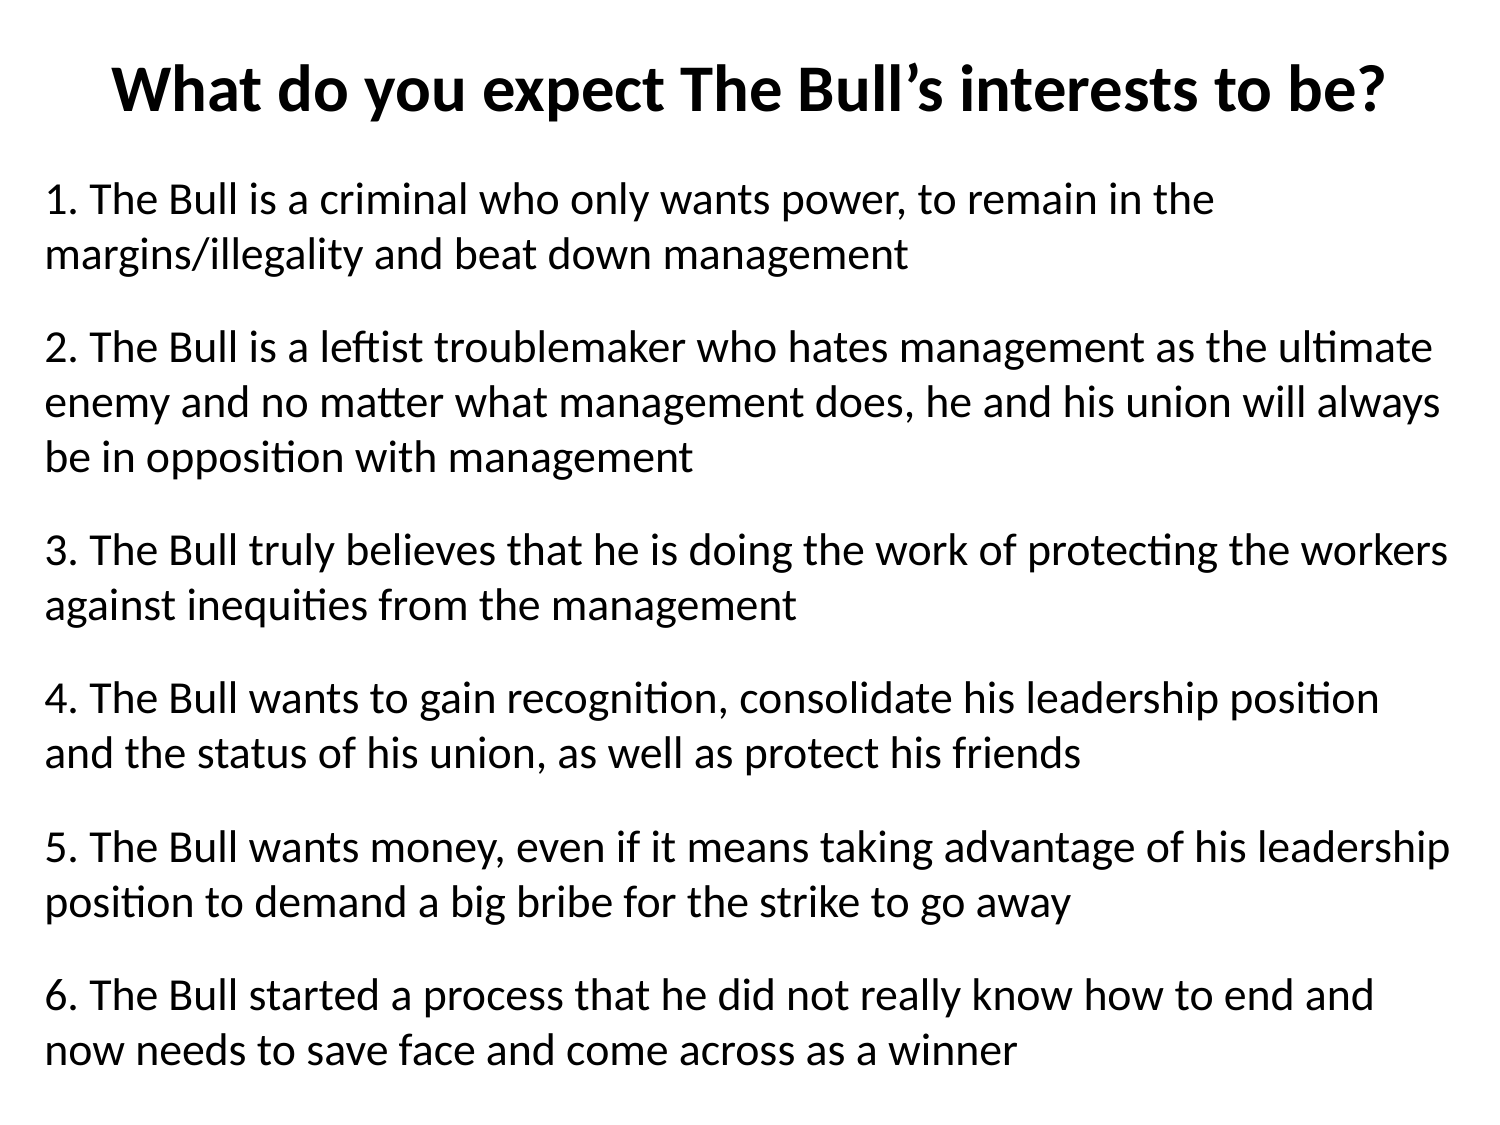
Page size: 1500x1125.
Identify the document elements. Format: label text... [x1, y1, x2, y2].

title What do you expect The Bull’s interests to be? [0, 30, 1500, 219]
list 1. The Bull is a criminal who only wants power, to remain in the margins/illegality and beat down management 2. The Bull is a leftist troublemaker who hates management as the ultimate enemy and no matter what management does, he and his union will always be in opposition with management 3. The Bull truly believes that he is doing the work of protecting the workers against inequities from the management 4. The Bull wants to gain recognition, consolidate his leadership position and the status of his union, as well as protect his friends 5. The Bull wants money, even if it means taking advantage of his leadership position to demand a big bribe for the strike to go away 6. The Bull started a process that he did not really know how to end and now needs to save face and come across as a winner [29, 160, 1471, 1083]
